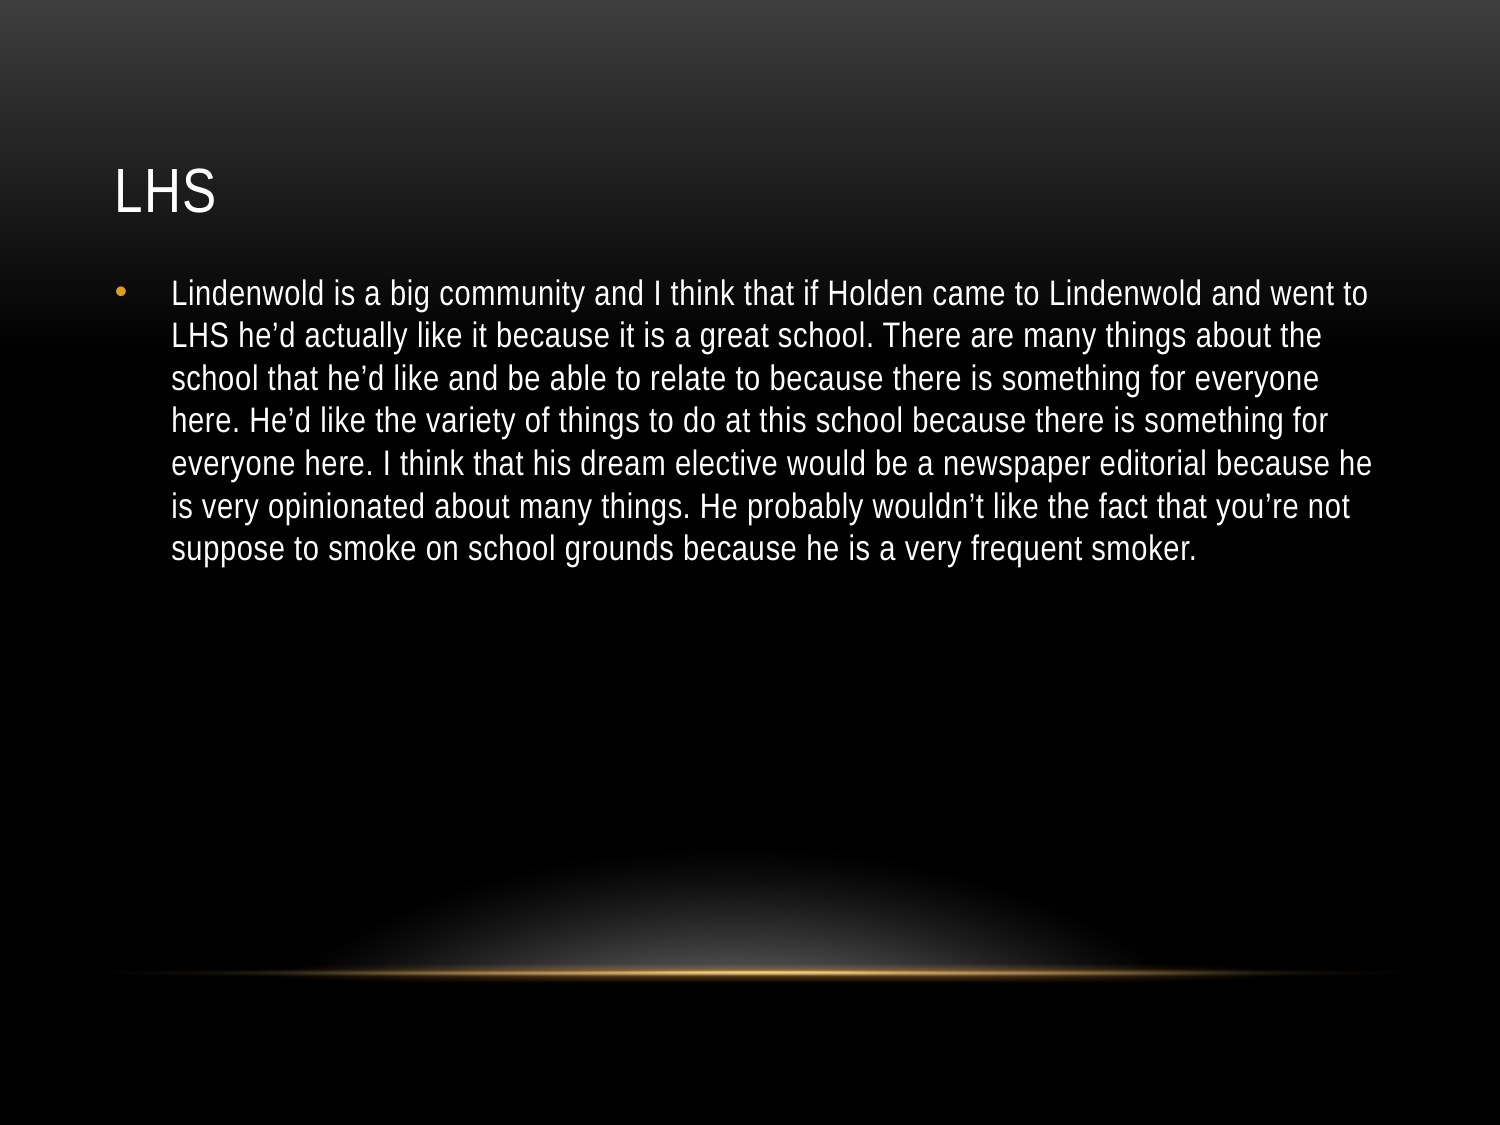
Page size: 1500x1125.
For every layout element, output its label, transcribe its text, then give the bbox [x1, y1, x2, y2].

picture [0, 0, 1500, 1125]
title Lhs [99, 45, 1400, 233]
list Lindenwold is a big community and I think that if Holden came to Lindenwold and went to LHS he’d actually like it because it is a great school. There are many things about the school that he’d like and be able to relate to because there is something for everyone here. He’d like the variety of things to do at this school because there is something for everyone here. I think that his dream elective would be a newspaper editorial because he is very opinionated about many things. He probably wouldn’t like the fact that you’re not suppose to smoke on school grounds because he is a very frequent smoker. [99, 262, 1400, 938]
